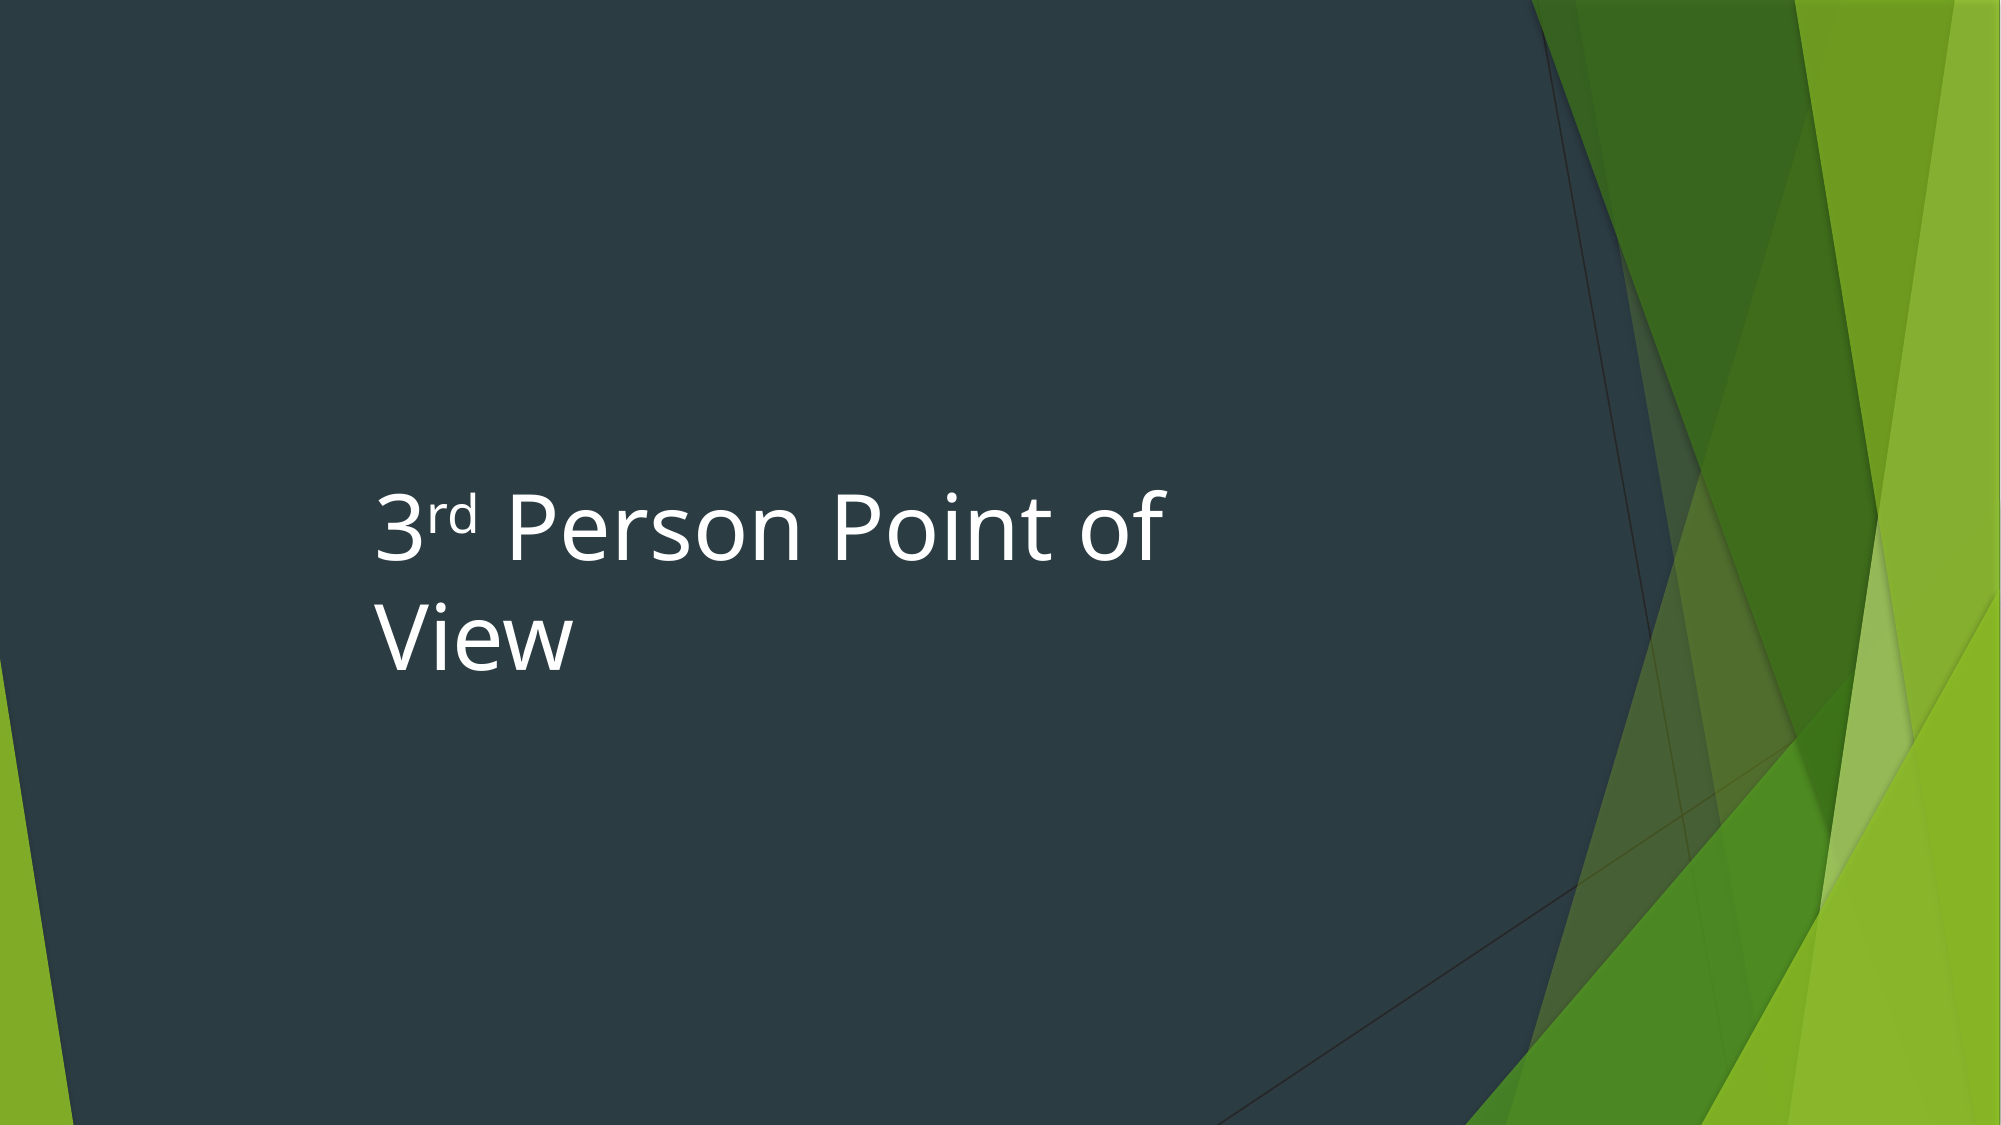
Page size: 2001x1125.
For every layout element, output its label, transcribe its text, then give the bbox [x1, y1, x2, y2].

text_box 3rd Person Point of View [359, 461, 1389, 697]
